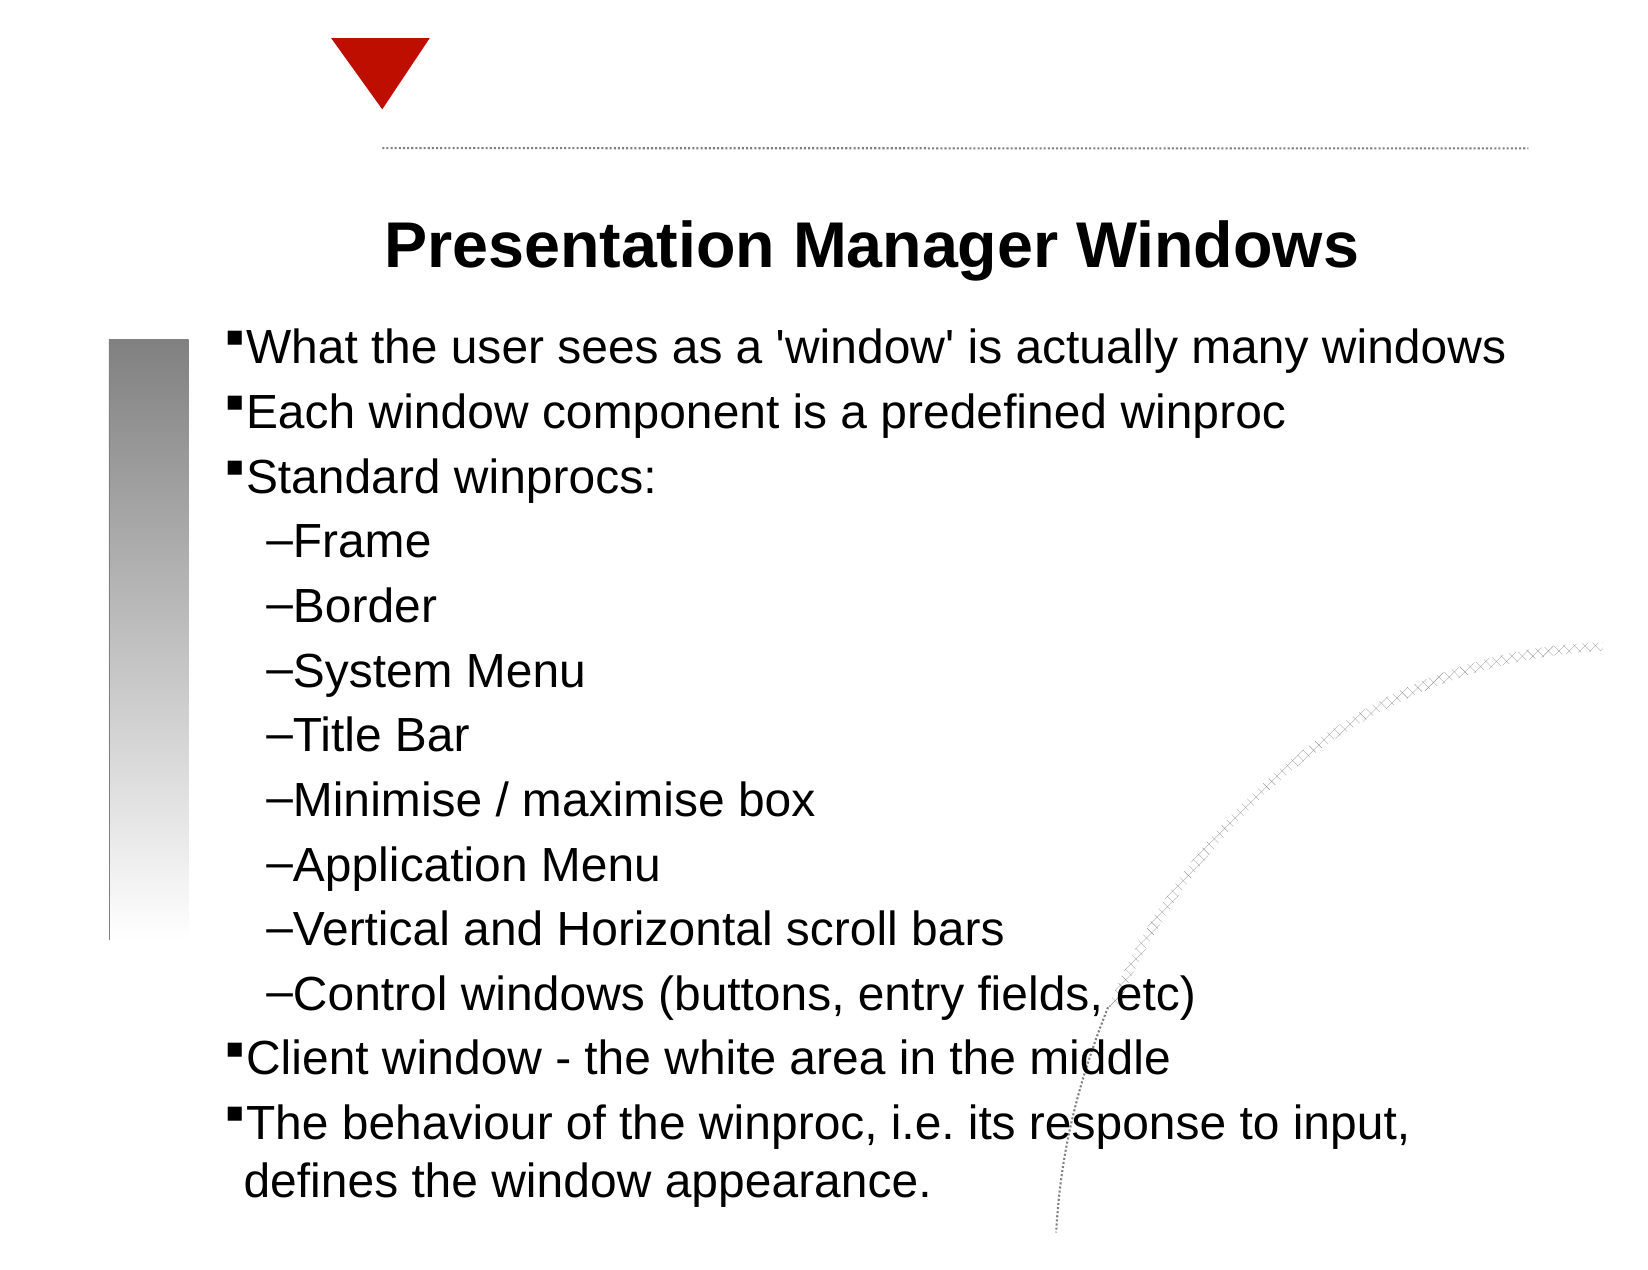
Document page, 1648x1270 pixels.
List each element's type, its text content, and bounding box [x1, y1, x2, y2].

text_box What the user sees as a 'window' is actually many windows Each window component is a predefined winproc Standard winprocs: Frame Border System Menu Title Bar Minimise / maximise box Application Menu Vertical and Horizontal scroll bars Control windows (buttons, entry fields, etc) Client window - the white area in the middle The behaviour of the winproc, i.e. its response to input, defines the window appearance. [223, 315, 1532, 1207]
text_box Presentation Manager Windows [384, 202, 1538, 281]
